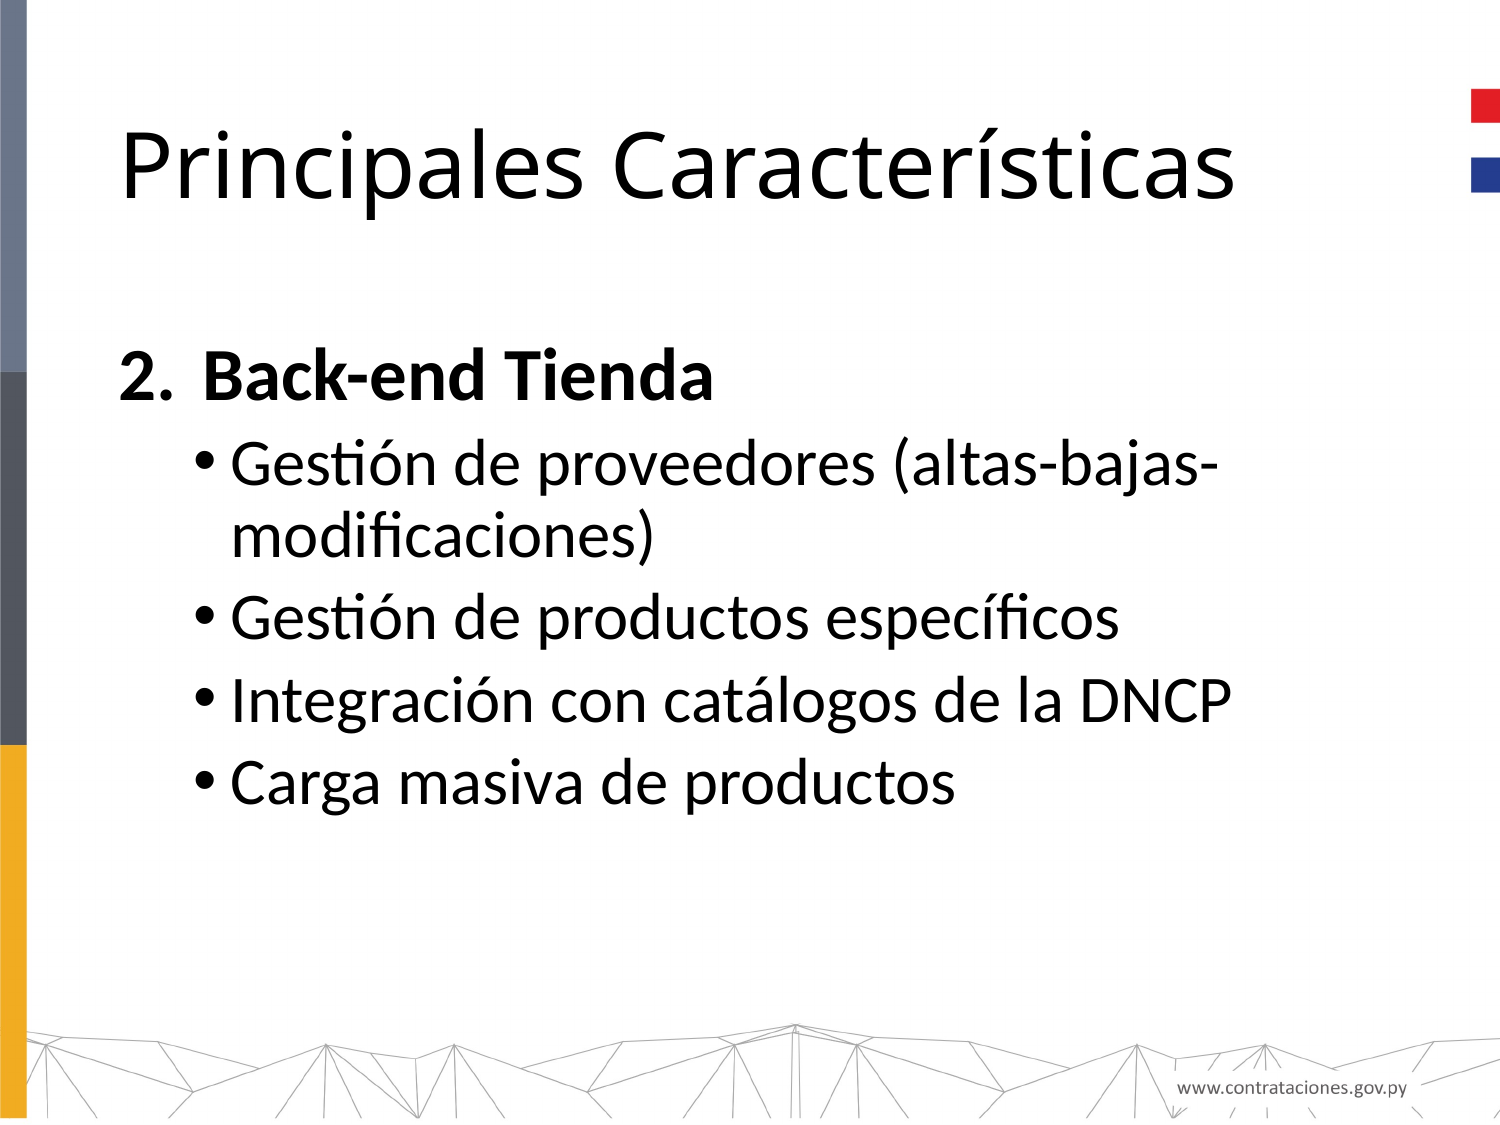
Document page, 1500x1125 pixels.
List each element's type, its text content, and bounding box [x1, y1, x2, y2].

title Principales Características [103, 59, 1397, 278]
list Back-end Tienda Gestión de proveedores (altas-bajas-modificaciones) Gestión de productos específicos Integración con catálogos de la DNCP Carga masiva de productos [103, 328, 1397, 1014]
picture [0, 0, 1500, 1125]
